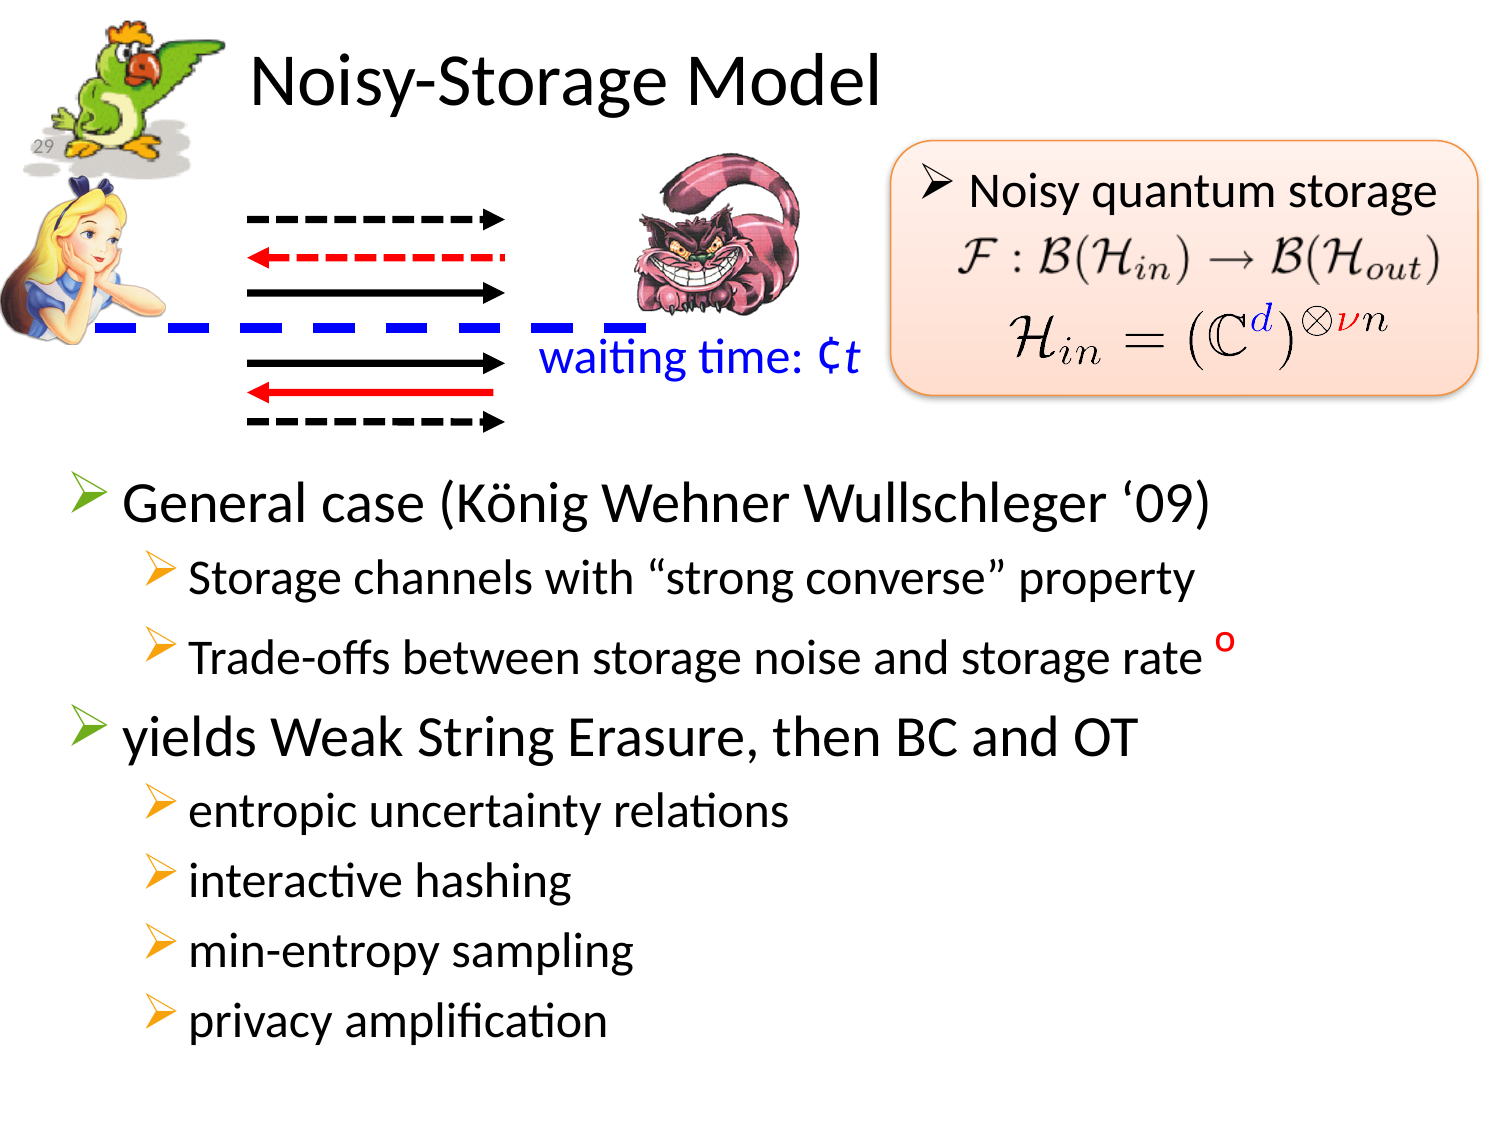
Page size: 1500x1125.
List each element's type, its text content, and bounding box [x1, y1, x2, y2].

picture [957, 231, 1442, 285]
text_box Noisy quantum storage [889, 171, 1479, 397]
text_box [247, 286, 505, 300]
picture [0, 0, 226, 345]
picture [633, 152, 800, 317]
text_box [489, 415, 505, 429]
text_box [247, 386, 494, 399]
list General case (König Wehner Wullschleger ‘09) Storage channels with “strong converse” property Trade-offs between storage noise and storage rate º yields Weak String Erasure, then BC and OT entropic uncertainty relations interactive hashing min-entropy sampling privacy amplification [51, 457, 1477, 1102]
picture [1002, 298, 1391, 376]
text_box waiting time: ¢t [446, 316, 953, 392]
title Noisy-Storage Model [234, 23, 1477, 176]
text_box [489, 213, 505, 226]
text_box [247, 251, 264, 264]
